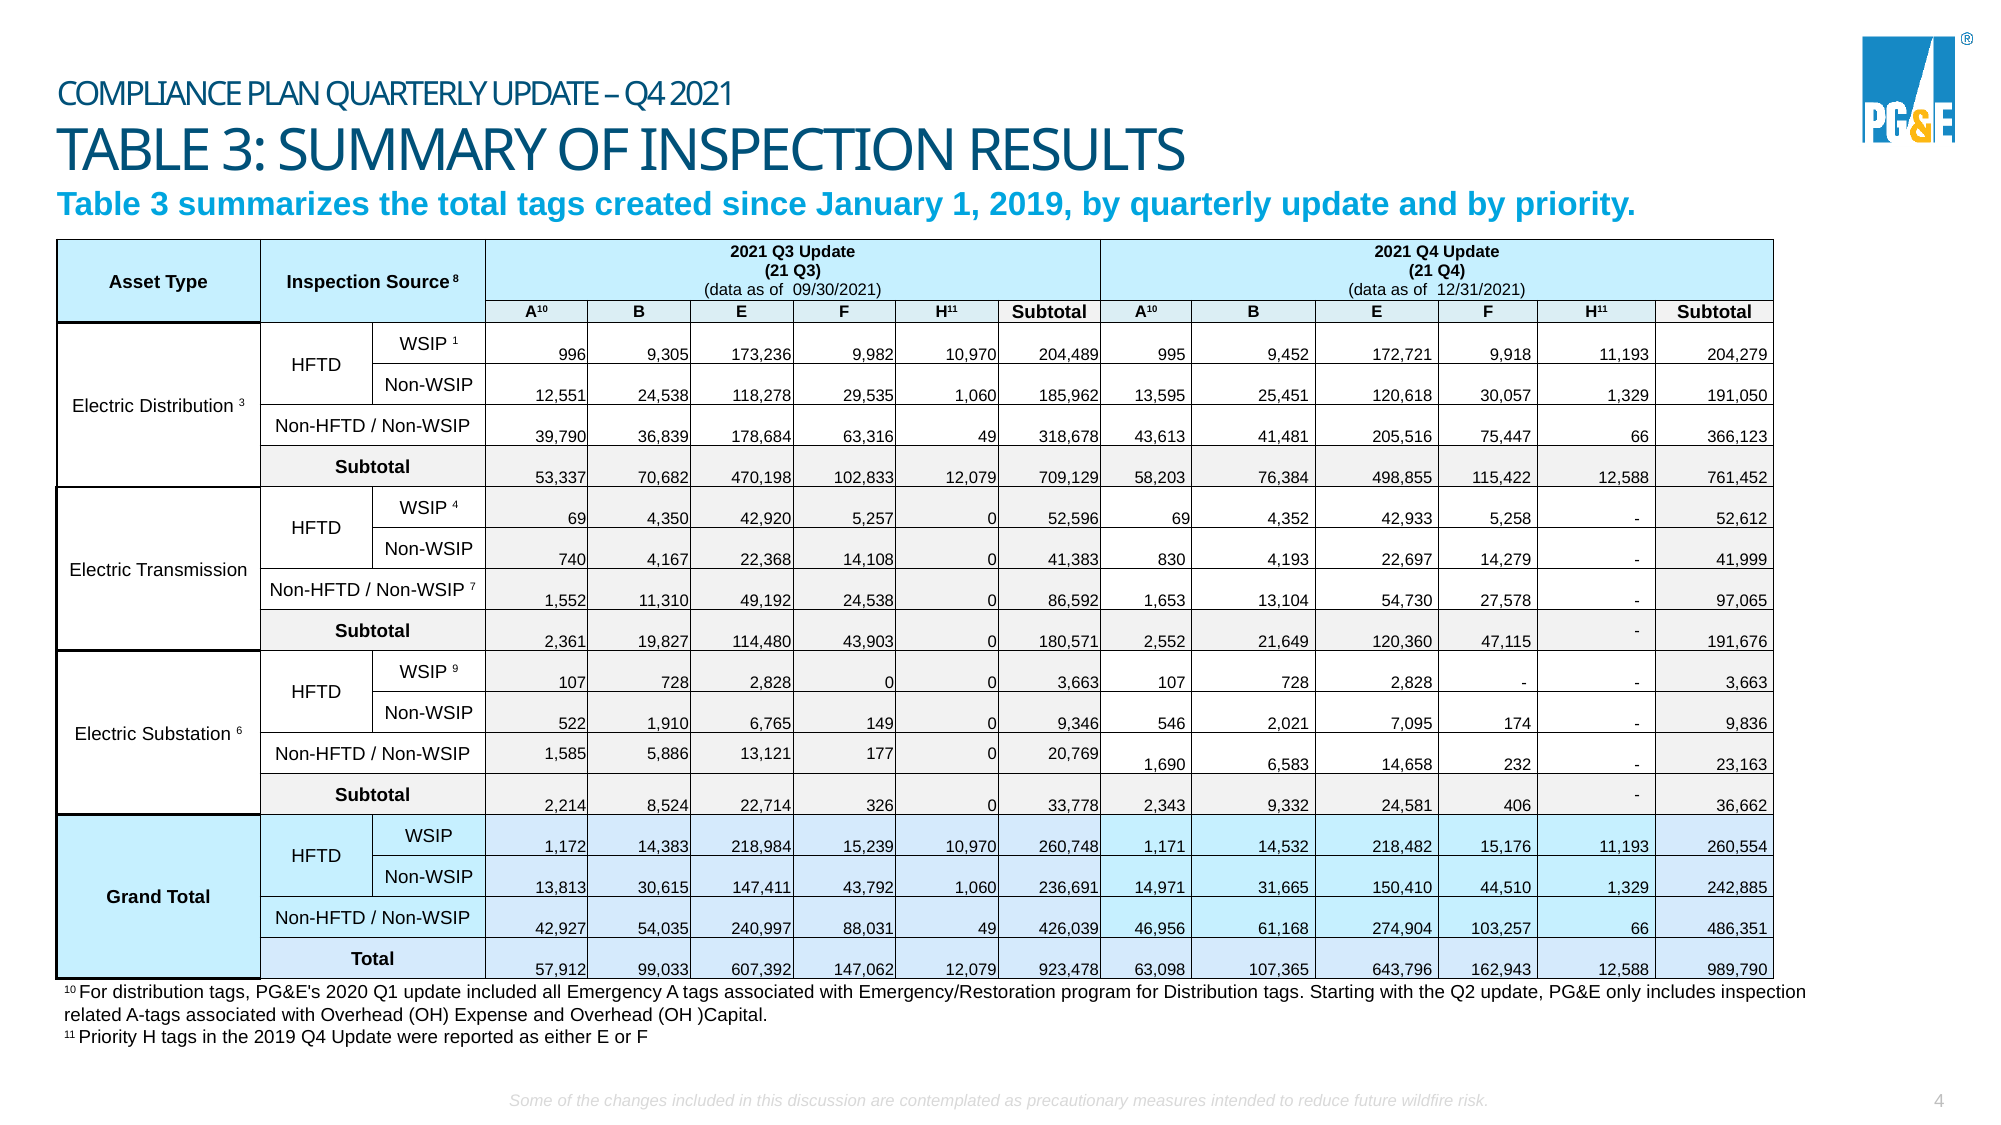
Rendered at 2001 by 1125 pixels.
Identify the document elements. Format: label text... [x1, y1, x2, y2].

table_cell Electric Distribution 3 [58, 324, 260, 486]
table_cell 14,658 [1316, 733, 1438, 773]
table_cell F [794, 301, 895, 322]
table_cell 709,129 [999, 446, 1100, 486]
table_cell - [1538, 733, 1655, 773]
table_cell 53,337 [486, 446, 587, 486]
table_cell 0 [896, 610, 998, 650]
table_cell 3,663 [999, 651, 1100, 691]
table_cell 147,062 [794, 938, 895, 978]
table_cell A10 [1101, 301, 1191, 322]
table_cell 218,482 [1316, 815, 1438, 855]
table_cell 43,792 [794, 856, 895, 896]
table_cell 47,115 [1439, 610, 1537, 650]
table_cell Subtotal [999, 301, 1100, 322]
table_cell 21,649 [1192, 610, 1315, 650]
table_cell HFTD [261, 487, 372, 568]
title Compliance Plan Quarterly Update – Q4 2021 Table 3: Summary of Inspection Results [56, 54, 1939, 181]
table_cell 27,578 [1439, 569, 1537, 609]
table_cell 22,697 [1316, 528, 1438, 568]
table_cell 20,769 [999, 733, 1100, 773]
table_cell 15,176 [1439, 815, 1537, 855]
table_cell 728 [1192, 651, 1315, 691]
table_cell 43,613 [1101, 405, 1191, 445]
table_cell 204,489 [999, 323, 1100, 363]
table_cell 9,452 [1192, 323, 1315, 363]
table_cell 4,193 [1192, 528, 1315, 568]
table_cell 75,447 [1439, 405, 1537, 445]
table_cell 5,258 [1439, 487, 1537, 527]
table_cell 12,079 [896, 938, 998, 978]
table_cell Total [261, 938, 485, 978]
table_cell 42,920 [691, 487, 793, 527]
table_cell 49 [896, 405, 998, 445]
table_cell F [1439, 301, 1537, 322]
table_cell 10,970 [896, 815, 998, 855]
table_cell 15,239 [794, 815, 895, 855]
table_cell 46,956 [1101, 897, 1191, 937]
table_cell 236,691 [999, 856, 1100, 896]
table_cell 4,350 [588, 487, 690, 527]
table_cell 11,193 [1538, 815, 1655, 855]
table_cell 9,836 [1656, 692, 1773, 732]
table_cell - [1538, 610, 1655, 650]
table_cell 1,329 [1538, 856, 1655, 896]
table_cell 1,910 [588, 692, 690, 732]
table_cell 41,481 [1192, 405, 1315, 445]
table_cell 25,451 [1192, 364, 1315, 404]
table_cell 30,057 [1439, 364, 1537, 404]
table_cell 0 [896, 692, 998, 732]
table_cell 24,581 [1316, 774, 1438, 814]
table_cell 149 [794, 692, 895, 732]
table_cell B [1192, 301, 1315, 322]
table_cell 2,214 [486, 774, 587, 814]
table_cell 69 [1101, 487, 1191, 527]
table_cell 830 [1101, 528, 1191, 568]
table_cell 522 [486, 692, 587, 732]
table_cell 44,510 [1439, 856, 1537, 896]
table_cell 9,305 [588, 323, 690, 363]
table_cell HFTD [261, 815, 372, 896]
table_cell 9,332 [1192, 774, 1315, 814]
table_cell 470,198 [691, 446, 793, 486]
table_cell 4,352 [1192, 487, 1315, 527]
table_cell E [691, 301, 793, 322]
table_cell 740 [486, 528, 587, 568]
table_cell WSIP 4 [373, 487, 485, 527]
table_cell B [588, 301, 690, 322]
table_header Asset Type [58, 240, 260, 321]
table_cell 58,203 [1101, 446, 1191, 486]
table_cell Grand Total [58, 816, 260, 977]
table_cell 2,828 [691, 651, 793, 691]
table_cell H11 [896, 301, 998, 322]
table_cell 8,524 [588, 774, 690, 814]
table_cell 107 [486, 651, 587, 691]
table_cell 88,031 [794, 897, 895, 937]
table_cell 102,833 [794, 446, 895, 486]
table_cell 996 [486, 323, 587, 363]
table_cell 0 [896, 733, 998, 773]
picture [1858, 32, 1973, 147]
table_cell - [1538, 528, 1655, 568]
table_cell A10 [486, 301, 587, 322]
table_cell 406 [1439, 774, 1537, 814]
table_cell 29,535 [794, 364, 895, 404]
table_cell 114,480 [691, 610, 793, 650]
table_cell 13,121 [691, 733, 793, 773]
table_cell 643,796 [1316, 938, 1438, 978]
table_cell Non-WSIP [373, 692, 485, 732]
table_cell 5,257 [794, 487, 895, 527]
table_cell 923,478 [999, 938, 1100, 978]
table_cell 7,095 [1316, 692, 1438, 732]
table_cell 66 [1538, 897, 1655, 937]
table_cell 76,384 [1192, 446, 1315, 486]
table_cell 204,279 [1656, 323, 1773, 363]
table_cell 426,039 [999, 897, 1100, 937]
table_cell 6,583 [1192, 733, 1315, 773]
table_header 2021 Q3 Update (21 Q3) (data as of 09/30/2021) [486, 240, 1100, 300]
table_cell 2,828 [1316, 651, 1438, 691]
table_cell 761,452 [1656, 446, 1773, 486]
table_cell 36,662 [1656, 774, 1773, 814]
table_cell Subtotal [261, 610, 485, 650]
table_cell 97,065 [1656, 569, 1773, 609]
table_cell 318,678 [999, 405, 1100, 445]
table_cell 43,903 [794, 610, 895, 650]
table_cell 191,050 [1656, 364, 1773, 404]
table_cell 99,033 [588, 938, 690, 978]
table_cell 23,163 [1656, 733, 1773, 773]
table_cell WSIP 1 [373, 323, 485, 363]
table_cell Non-HFTD / Non-WSIP 7 [261, 569, 485, 609]
table_cell 12,588 [1538, 938, 1655, 978]
table_header Inspection Source 8 [261, 240, 485, 322]
table_cell 54,730 [1316, 569, 1438, 609]
table_cell 6,765 [691, 692, 793, 732]
table_cell 49 [896, 897, 998, 937]
table_cell 177 [794, 733, 895, 773]
table_cell 486,351 [1656, 897, 1773, 937]
table_cell 41,383 [999, 528, 1100, 568]
table_cell 1,060 [896, 364, 998, 404]
table_cell WSIP 9 [373, 651, 485, 691]
table_cell 14,108 [794, 528, 895, 568]
table_cell 1,653 [1101, 569, 1191, 609]
table_cell 180,571 [999, 610, 1100, 650]
table_cell 41,999 [1656, 528, 1773, 568]
table_cell 728 [588, 651, 690, 691]
table_cell WSIP [373, 815, 485, 855]
table_cell 995 [1101, 323, 1191, 363]
table_cell 1,585 [486, 733, 587, 773]
table_cell 174 [1439, 692, 1537, 732]
table_cell 0 [896, 487, 998, 527]
table_cell 49,192 [691, 569, 793, 609]
table_cell 12,551 [486, 364, 587, 404]
table_cell 1,329 [1538, 364, 1655, 404]
text_box 10 For distribution tags, PG&E's 2020 Q1 update included all Emergency A tags associated with Emergency/Restoration program for Distribution tags. Starting with the Q2 update, PG&E only includes inspection related A-tags associated with Overhead (OH) Expense and Overhead (OH )Capital. 11 Priority H tags in the 2019 Q4 Update were reported as either E or F [56, 972, 1875, 1071]
table_cell 14,383 [588, 815, 690, 855]
table_cell 242,885 [1656, 856, 1773, 896]
table_cell 260,554 [1656, 815, 1773, 855]
table_cell 66 [1538, 405, 1655, 445]
table_cell 205,516 [1316, 405, 1438, 445]
table_cell 218,984 [691, 815, 793, 855]
table_cell 24,538 [794, 569, 895, 609]
table_cell 63,316 [794, 405, 895, 445]
table_cell 22,368 [691, 528, 793, 568]
table_cell 31,665 [1192, 856, 1315, 896]
table_cell - [1538, 487, 1655, 527]
table_cell Electric Substation 6 [58, 652, 260, 813]
table_cell 1,172 [486, 815, 587, 855]
table_cell - [1538, 692, 1655, 732]
table_cell 498,855 [1316, 446, 1438, 486]
table_cell 240,997 [691, 897, 793, 937]
table_cell 13,595 [1101, 364, 1191, 404]
table_cell 178,684 [691, 405, 793, 445]
table_cell 0 [896, 528, 998, 568]
table_cell 2,361 [486, 610, 587, 650]
table_cell H11 [1538, 301, 1655, 322]
table_cell 3,663 [1656, 651, 1773, 691]
table_cell 274,904 [1316, 897, 1438, 937]
table_cell Non-HFTD / Non-WSIP [261, 897, 485, 937]
table_cell 52,612 [1656, 487, 1773, 527]
table_cell Non-HFTD / Non-WSIP [261, 733, 485, 773]
table_cell Non-WSIP [373, 528, 485, 568]
table_cell 4,167 [588, 528, 690, 568]
table_cell 0 [896, 774, 998, 814]
table_cell 33,778 [999, 774, 1100, 814]
table_cell 5,886 [588, 733, 690, 773]
table_cell 147,411 [691, 856, 793, 896]
table_cell 10,970 [896, 323, 998, 363]
table_cell 107,365 [1192, 938, 1315, 978]
table_cell Non-HFTD / Non-WSIP [261, 405, 485, 445]
table_cell Non-WSIP [373, 856, 485, 896]
table_cell 120,618 [1316, 364, 1438, 404]
table_cell 1,690 [1101, 733, 1191, 773]
table_cell 42,927 [486, 897, 587, 937]
table_cell 86,592 [999, 569, 1100, 609]
table_cell 11,193 [1538, 323, 1655, 363]
table_cell Subtotal [1656, 301, 1773, 322]
table_cell - [1439, 651, 1537, 691]
table_cell HFTD [261, 651, 372, 732]
table_cell 19,827 [588, 610, 690, 650]
table_cell 11,310 [588, 569, 690, 609]
table_cell 52,596 [999, 487, 1100, 527]
table_cell 13,104 [1192, 569, 1315, 609]
table_cell 14,532 [1192, 815, 1315, 855]
table_cell E [1316, 301, 1438, 322]
table_cell 24,538 [588, 364, 690, 404]
table_cell 14,971 [1101, 856, 1191, 896]
table_cell Non-WSIP [373, 364, 485, 404]
table_cell 162,943 [1439, 938, 1537, 978]
table_cell 57,912 [486, 938, 587, 978]
table_cell 9,918 [1439, 323, 1537, 363]
table_cell 366,123 [1656, 405, 1773, 445]
table_cell 2,552 [1101, 610, 1191, 650]
table_cell 326 [794, 774, 895, 814]
table_cell 63,098 [1101, 938, 1191, 978]
table_cell 0 [794, 651, 895, 691]
table_cell 2,021 [1192, 692, 1315, 732]
table_cell 54,035 [588, 897, 690, 937]
table_cell 150,410 [1316, 856, 1438, 896]
table_cell 2,343 [1101, 774, 1191, 814]
table_cell Subtotal [261, 774, 485, 814]
table_cell 1,060 [896, 856, 998, 896]
table_cell 0 [896, 651, 998, 691]
table_cell 9,346 [999, 692, 1100, 732]
table_cell 107 [1101, 651, 1191, 691]
table_cell 607,392 [691, 938, 793, 978]
table_cell 36,839 [588, 405, 690, 445]
table_cell 14,279 [1439, 528, 1537, 568]
table_cell 30,615 [588, 856, 690, 896]
table_cell 232 [1439, 733, 1537, 773]
table_cell 118,278 [691, 364, 793, 404]
list Table 3 summarizes the total tags created since January 1, 2019, by quarterly update and by priority. [56, 181, 1944, 223]
table_cell 69 [486, 487, 587, 527]
table_cell 103,257 [1439, 897, 1537, 937]
table_cell 185,962 [999, 364, 1100, 404]
table_cell - [1538, 569, 1655, 609]
table_cell 546 [1101, 692, 1191, 732]
table_cell 1,171 [1101, 815, 1191, 855]
table_cell 173,236 [691, 323, 793, 363]
table_cell 191,676 [1656, 610, 1773, 650]
table_cell 13,813 [486, 856, 587, 896]
table_cell HFTD [261, 323, 372, 404]
table_cell 115,422 [1439, 446, 1537, 486]
table_cell 39,790 [486, 405, 587, 445]
table_cell 0 [896, 569, 998, 609]
table_cell 172,721 [1316, 323, 1438, 363]
table_cell Electric Transmission [58, 488, 260, 649]
table_cell 120,360 [1316, 610, 1438, 650]
table_header 2021 Q4 Update (21 Q4) (data as of 12/31/2021) [1101, 240, 1773, 300]
table_cell 989,790 [1656, 938, 1773, 978]
table_cell 9,982 [794, 323, 895, 363]
table_cell 70,682 [588, 446, 690, 486]
table_cell - [1538, 774, 1655, 814]
table_cell 1,552 [486, 569, 587, 609]
table_cell 22,714 [691, 774, 793, 814]
table_cell 12,079 [896, 446, 998, 486]
table_cell Subtotal [261, 446, 485, 486]
table_cell 42,933 [1316, 487, 1438, 527]
table_cell 12,588 [1538, 446, 1655, 486]
table_cell 61,168 [1192, 897, 1315, 937]
table_cell 260,748 [999, 815, 1100, 855]
table_cell - [1538, 651, 1655, 691]
